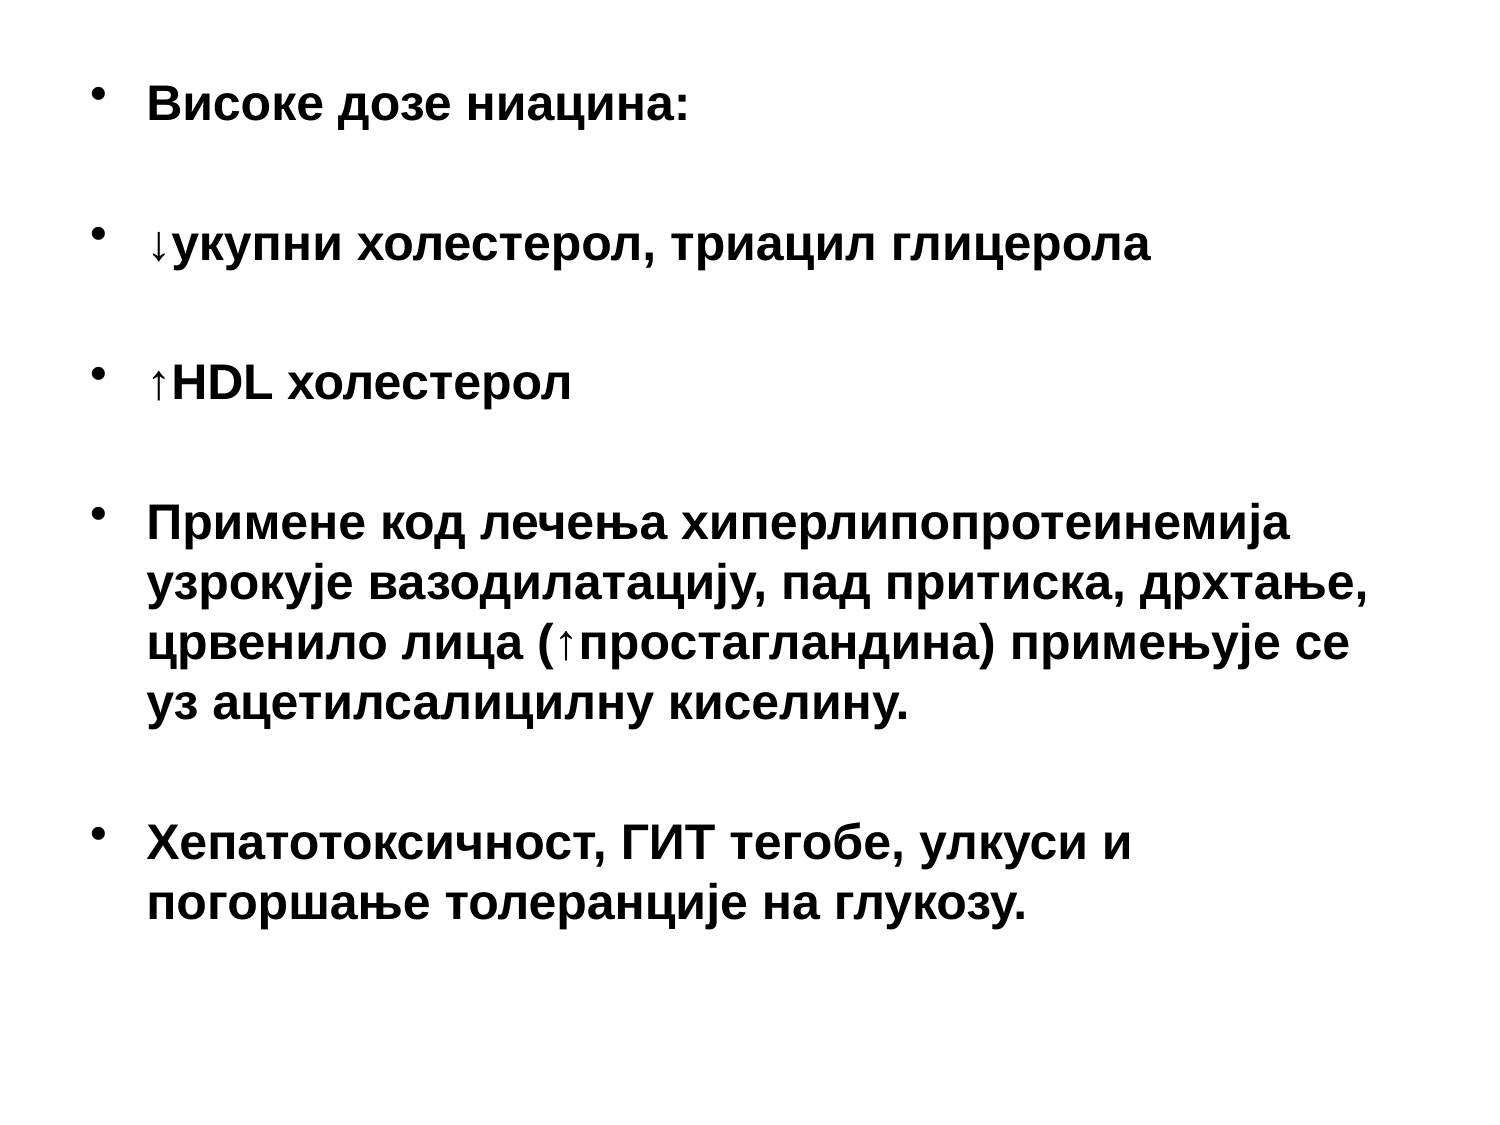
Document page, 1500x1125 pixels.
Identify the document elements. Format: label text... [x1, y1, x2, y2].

list Високе дозе ниацина: ↓укупни холестерол, триацил глицерола ↑HDL холестерол Примене код лечења хиперлипопротеинемија узрокује вазодилатацију, пад притиска, дрхтање, црвенило лица (↑простагландина) примењује се уз ацетилсалицилну киселину. Хепатотоксичност, ГИТ тегобе, улкуси и погоршање толеранције на глукозу. [74, 62, 1426, 1006]
